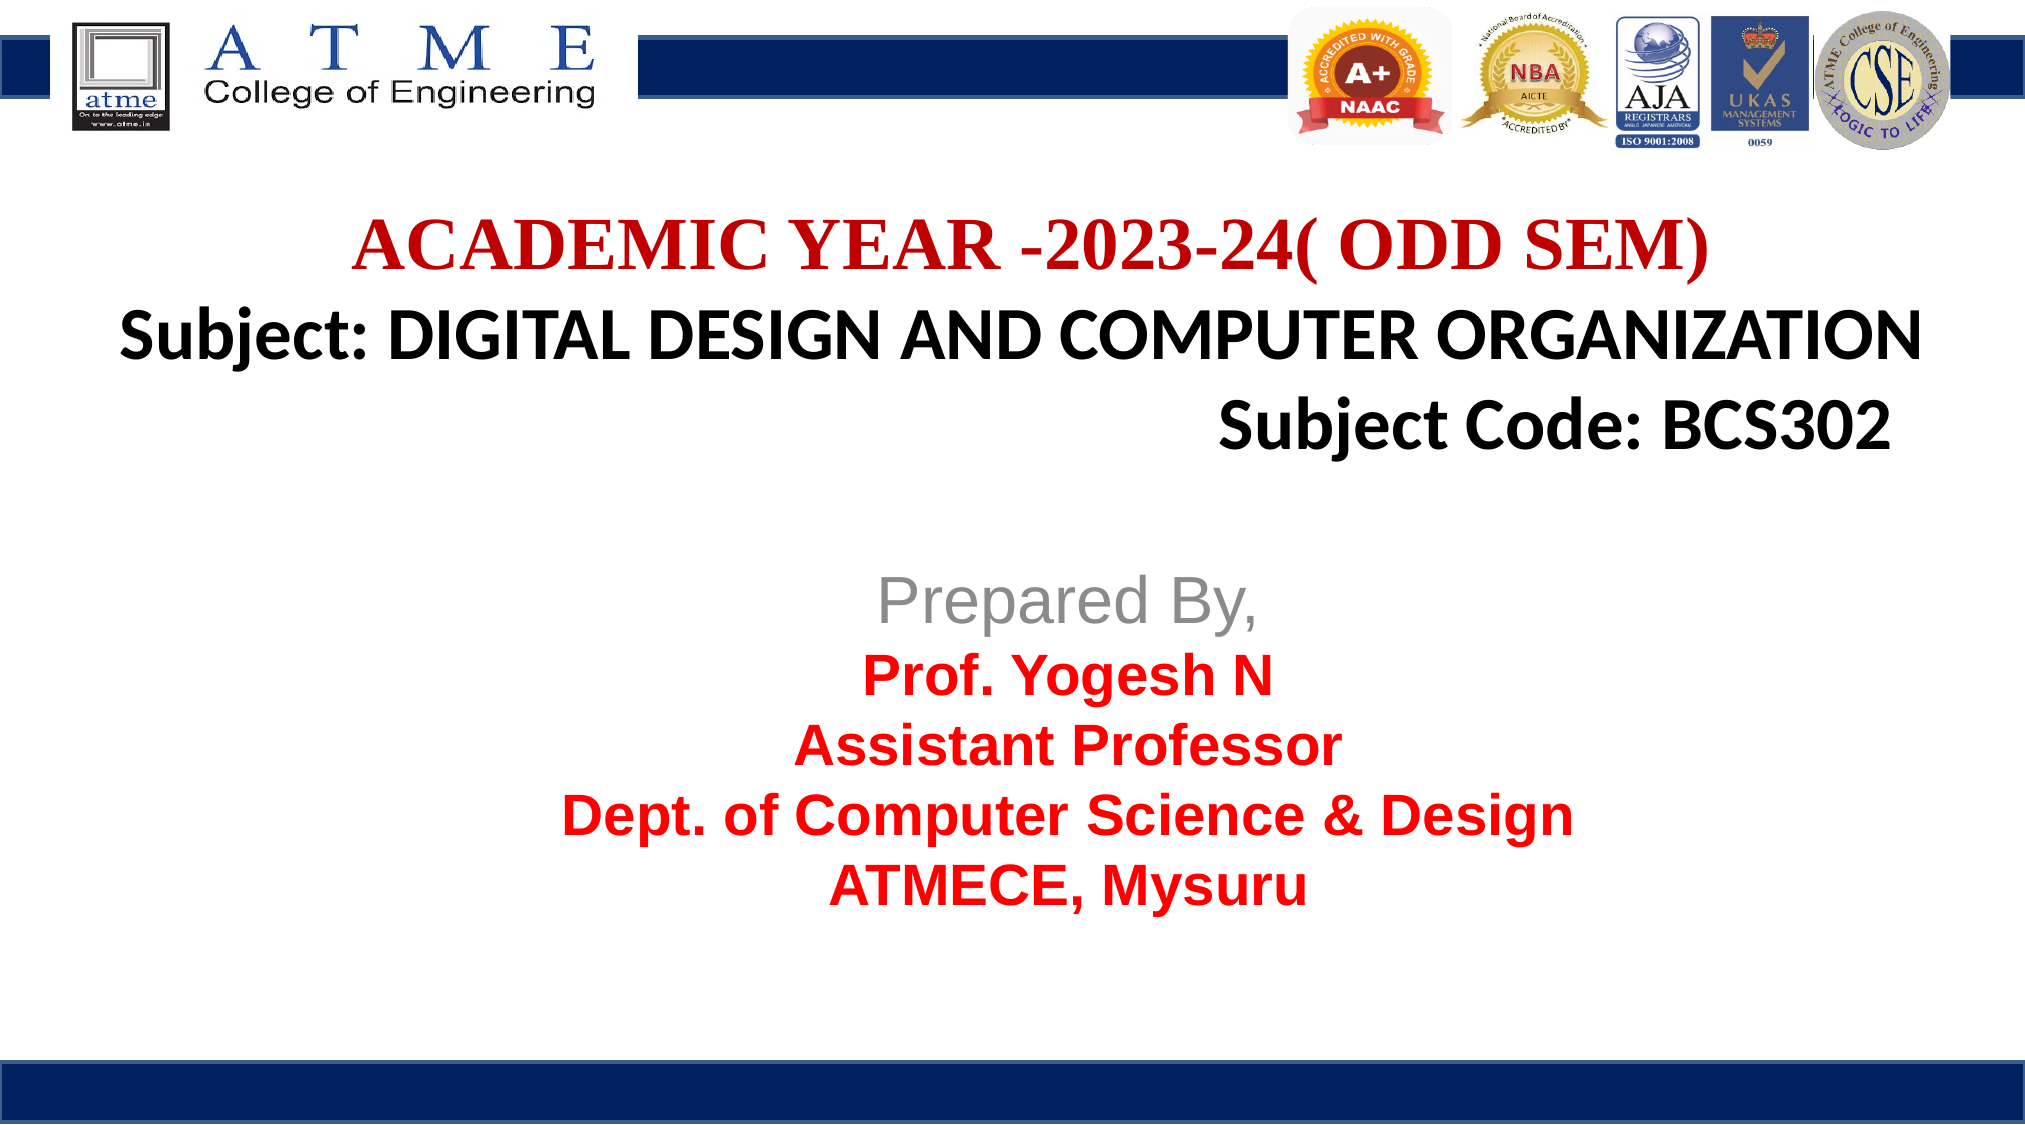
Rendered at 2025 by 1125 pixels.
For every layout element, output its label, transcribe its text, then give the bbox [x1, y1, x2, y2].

picture [1814, 9, 1951, 151]
picture [50, 0, 638, 150]
subtitle Prepared By, Prof. Yogesh N Assistant Professor Dept. of Computer Science & Design ATMECE, Mysuru [312, 549, 1825, 975]
picture [1287, 6, 1813, 150]
title ACADEMIC YEAR -2023-24( ODD SEM) Subject: DIGITAL DESIGN AND COMPUTER ORGANIZATION Subject Code: BCS302 [99, 187, 1963, 550]
